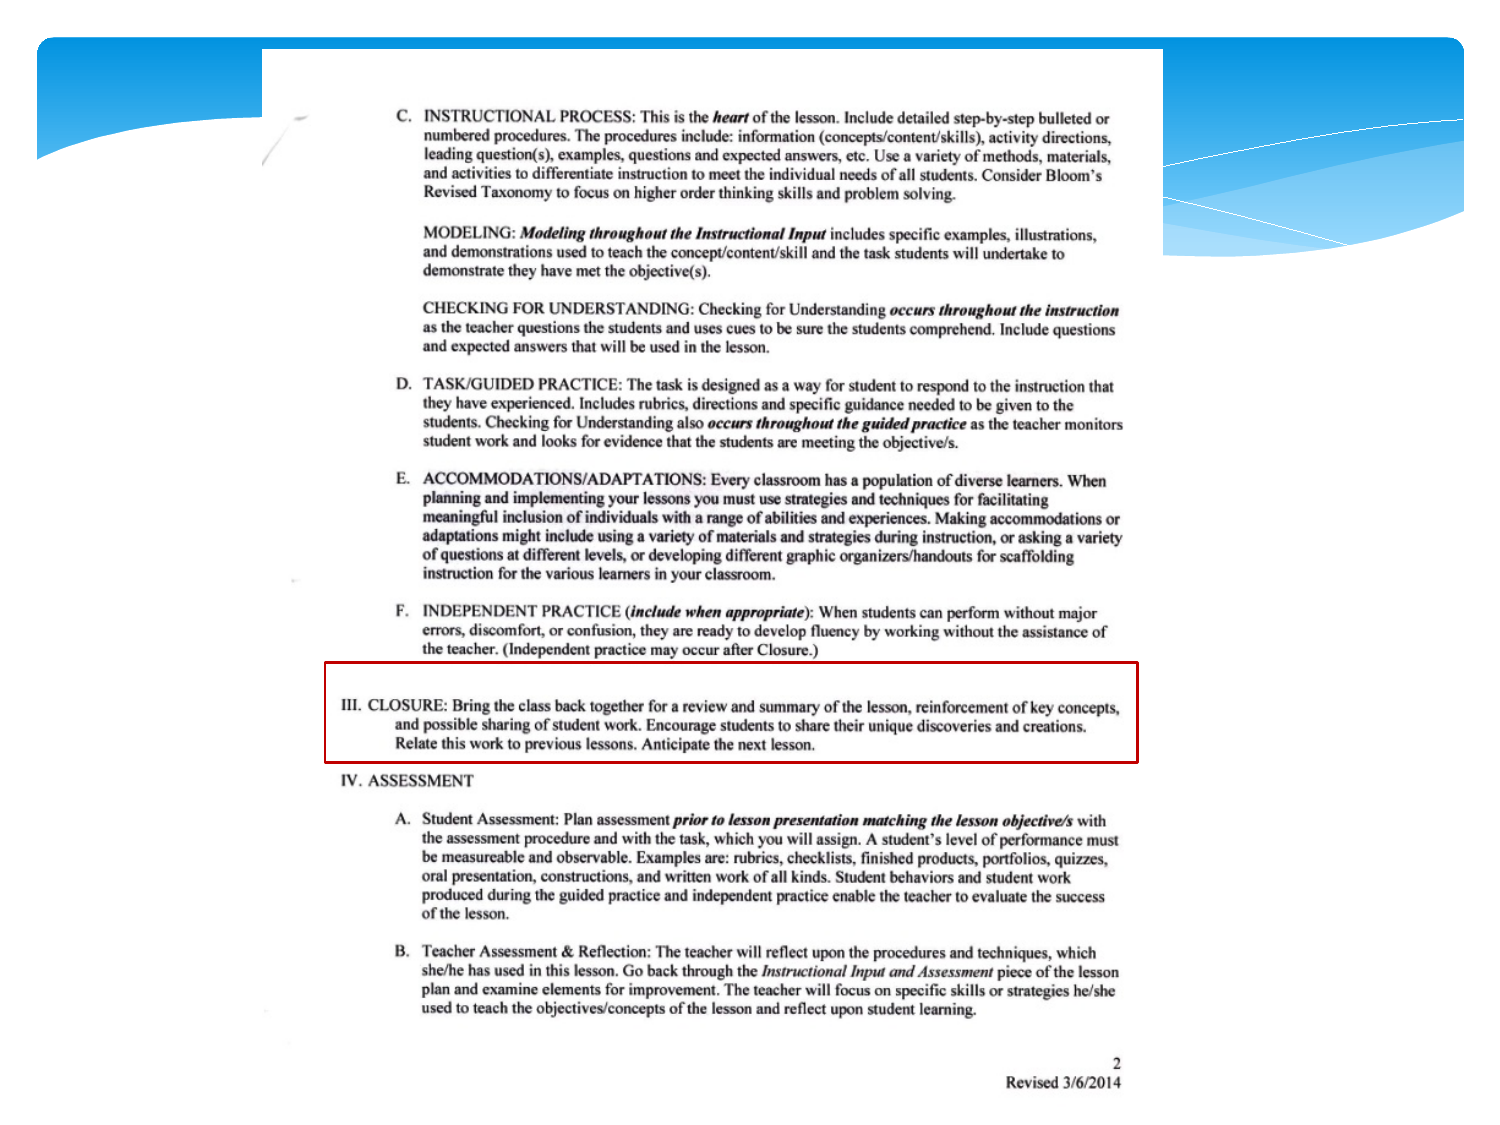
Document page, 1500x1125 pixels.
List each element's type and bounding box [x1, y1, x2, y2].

picture [262, 50, 1163, 1118]
